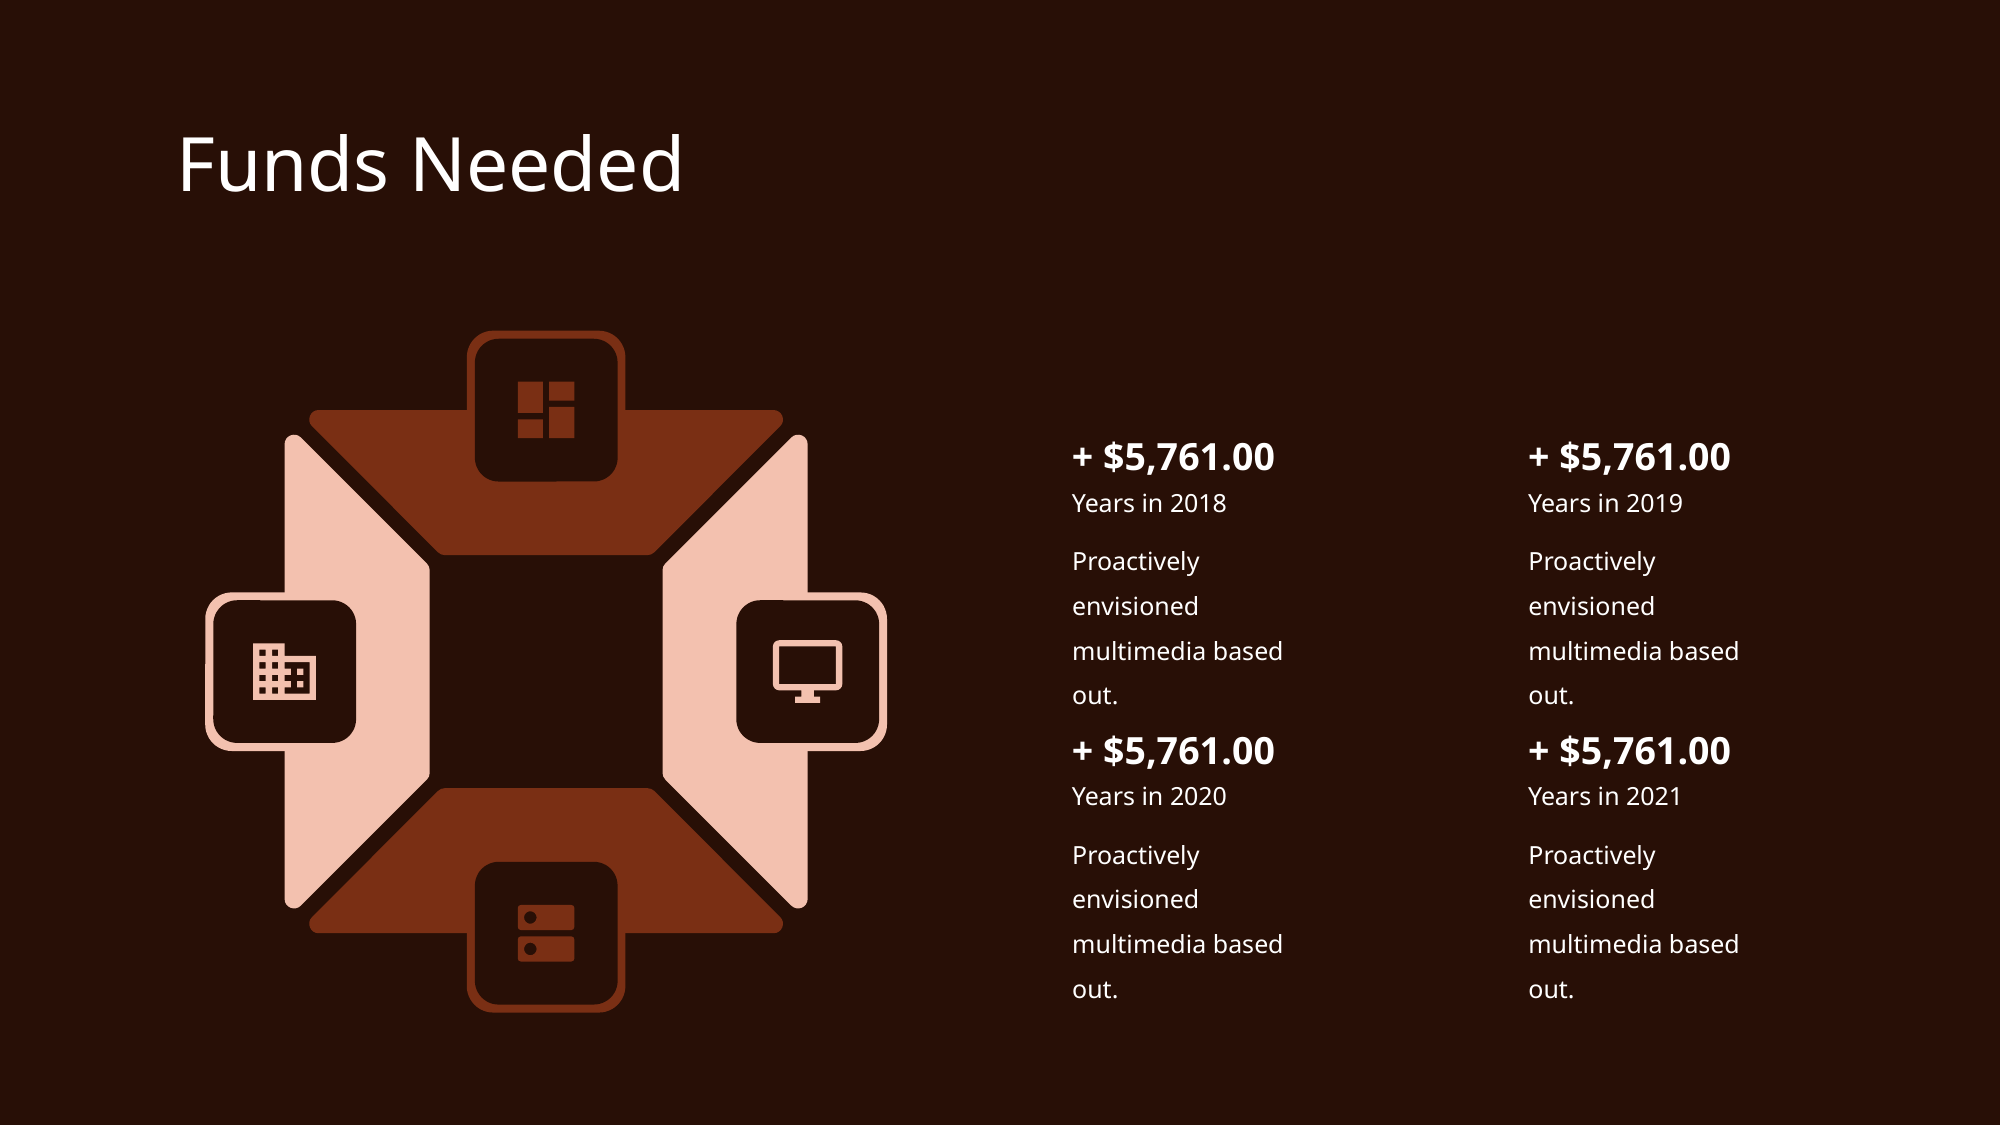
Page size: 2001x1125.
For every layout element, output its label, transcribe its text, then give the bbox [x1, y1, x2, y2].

text_box Funds Needed [176, 123, 887, 207]
text_box [517, 419, 543, 439]
text_box [474, 861, 618, 1005]
text_box + $5,761.00 [1528, 726, 1795, 773]
text_box [284, 434, 430, 909]
text_box [736, 600, 880, 743]
text_box [517, 936, 575, 962]
text_box Years in 2019 [1528, 486, 1795, 518]
text_box Proactively envisioned multimedia based out. [1072, 530, 1323, 710]
text_box [466, 853, 626, 1013]
text_box [517, 904, 575, 931]
text_box [309, 788, 783, 934]
text_box [728, 592, 888, 752]
text_box + $5,761.00 [1072, 726, 1339, 773]
text_box Years in 2021 [1528, 780, 1795, 811]
text_box Proactively envisioned multimedia based out. [1528, 824, 1779, 1004]
text_box [474, 338, 618, 482]
text_box + $5,761.00 [1528, 433, 1795, 479]
text_box [213, 600, 357, 743]
text_box Proactively envisioned multimedia based out. [1528, 530, 1779, 710]
text_box + $5,761.00 [1072, 433, 1339, 479]
text_box [772, 640, 843, 703]
text_box Proactively envisioned multimedia based out. [1072, 824, 1323, 1004]
text_box Years in 2018 [1072, 486, 1339, 518]
text_box [253, 643, 316, 700]
text_box [549, 381, 575, 401]
text_box [466, 330, 626, 490]
text_box Years in 2020 [1072, 780, 1339, 811]
text_box [517, 381, 543, 413]
text_box [549, 406, 575, 439]
text_box [205, 592, 364, 752]
text_box [662, 434, 808, 909]
text_box [309, 410, 783, 556]
